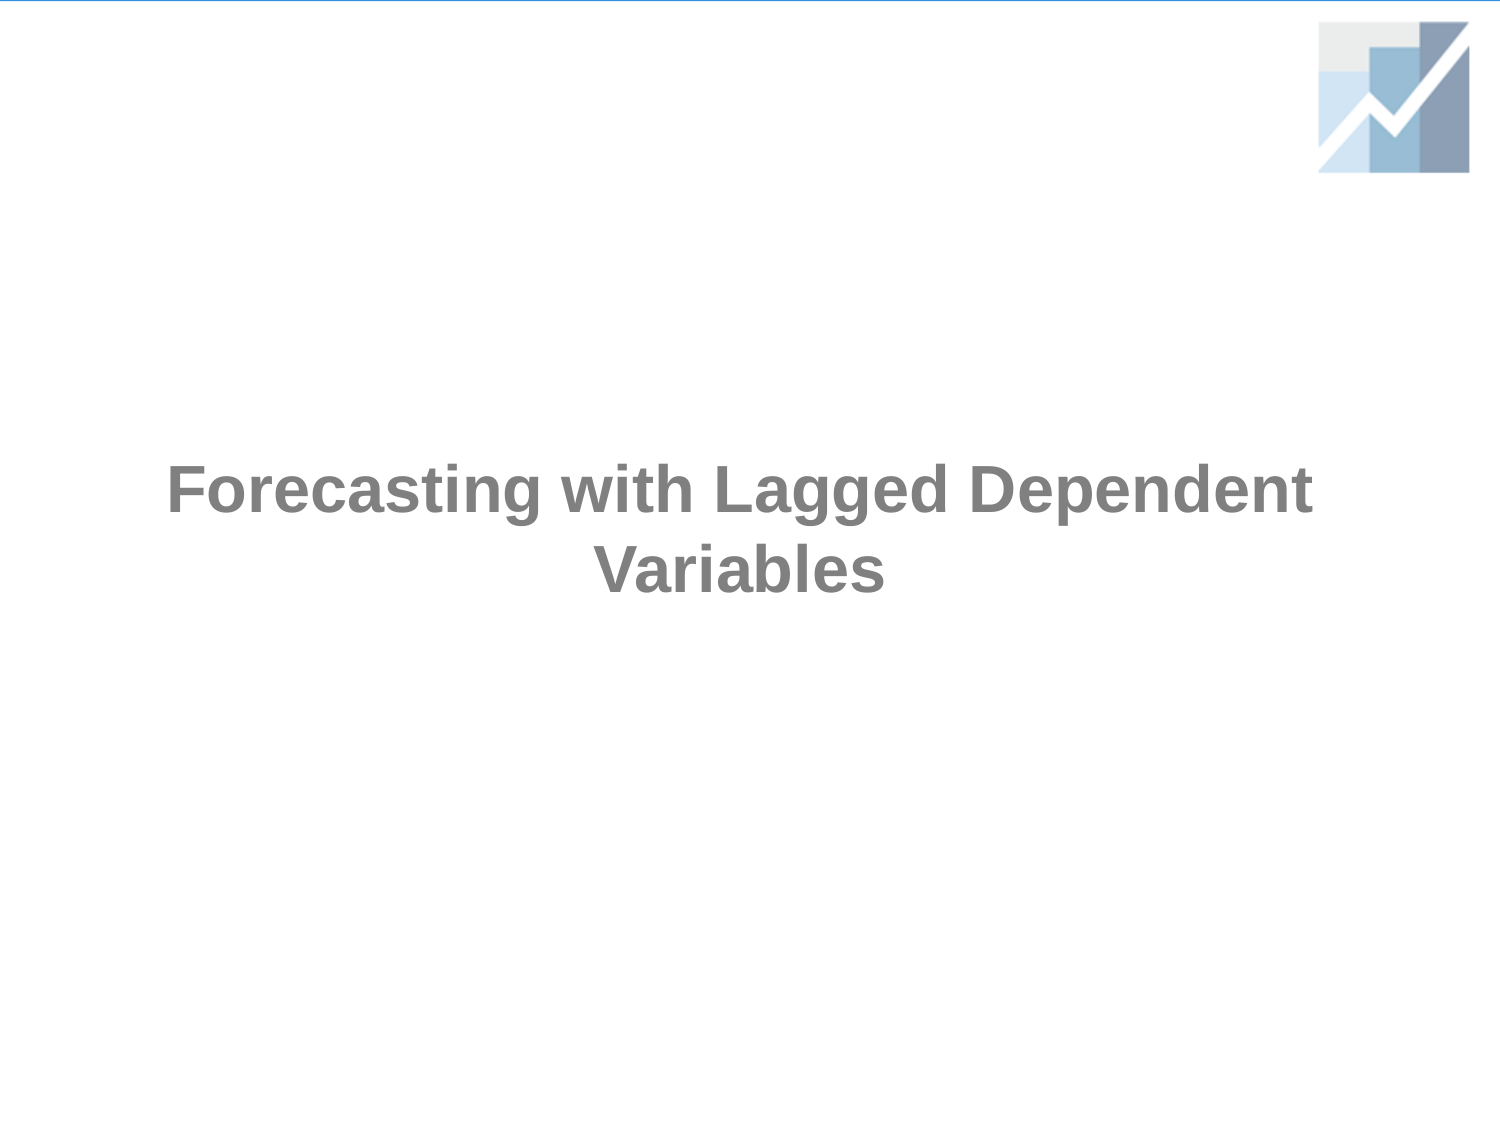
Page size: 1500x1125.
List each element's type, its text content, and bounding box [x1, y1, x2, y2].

text_box Forecasting with Lagged Dependent Variables [81, 438, 1399, 702]
picture [1300, 11, 1479, 181]
